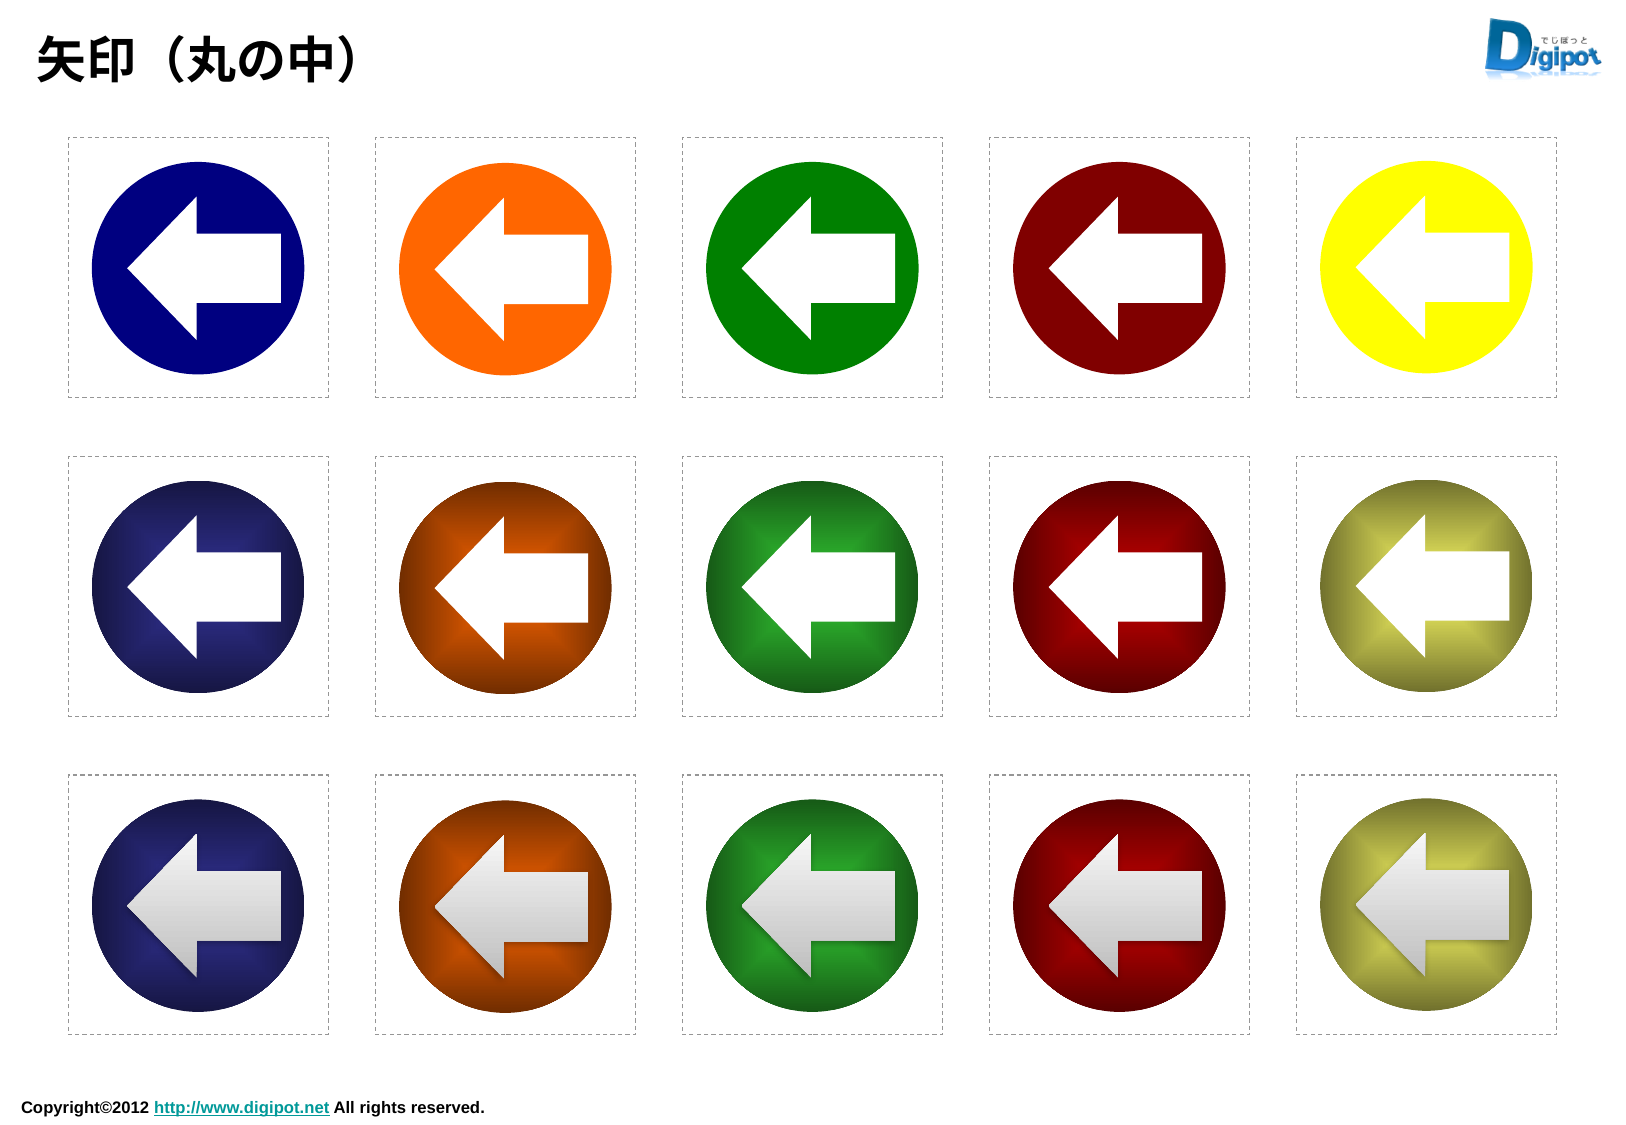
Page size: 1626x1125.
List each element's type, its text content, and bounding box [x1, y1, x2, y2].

title 矢印（丸の中） [21, 19, 881, 98]
text_box [1013, 161, 1226, 375]
text_box [706, 799, 919, 1012]
text_box [399, 800, 612, 1013]
text_box [1355, 195, 1510, 340]
text_box [1355, 833, 1510, 977]
text_box [1013, 480, 1226, 694]
text_box [434, 197, 589, 342]
text_box [91, 161, 305, 375]
text_box [434, 516, 589, 660]
text_box [1048, 515, 1203, 659]
text_box [1355, 514, 1510, 658]
text_box [706, 161, 919, 375]
text_box [1048, 196, 1203, 341]
text_box [741, 196, 896, 341]
text_box [1013, 799, 1226, 1012]
text_box [91, 480, 305, 694]
text_box [1320, 479, 1533, 693]
text_box [1320, 160, 1533, 374]
text_box [434, 835, 589, 979]
text_box [1048, 834, 1203, 978]
text_box [399, 481, 612, 695]
text_box [741, 515, 896, 659]
text_box [127, 834, 281, 978]
picture [1485, 18, 1602, 82]
text_box [706, 480, 919, 694]
text_box [127, 515, 281, 659]
text_box [1320, 798, 1533, 1011]
text_box [91, 799, 305, 1012]
text_box [741, 834, 896, 978]
text_box [399, 162, 612, 376]
text_box [127, 196, 281, 341]
